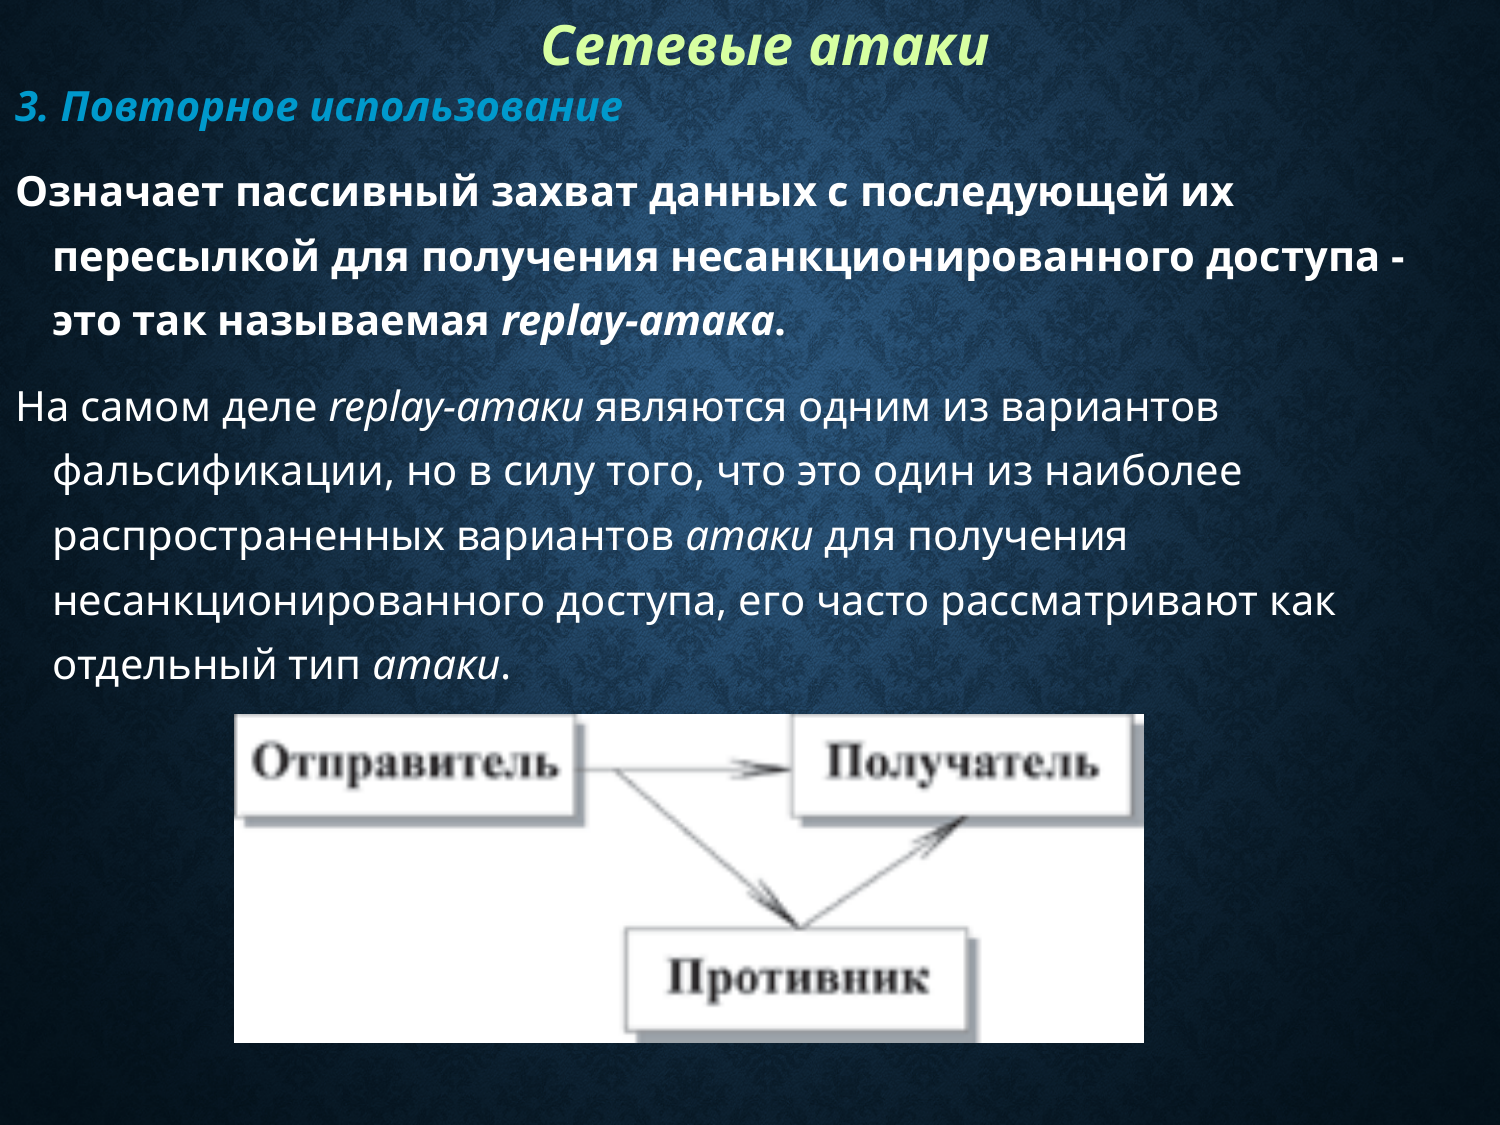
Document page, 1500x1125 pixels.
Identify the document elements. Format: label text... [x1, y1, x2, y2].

list 3. Повторное использование Означает пассивный захват данных с последующей их пересылкой для получения несанкционированного доступа - это так называемая replay-атака. На самом деле replay-атаки являются одним из вариантов фальсификации, но в силу того, что это один из наиболее распространенных вариантов атаки для получения несанкционированного доступа, его часто рассматривают как отдельный тип атаки. [0, 82, 1427, 489]
picture [233, 714, 1145, 1044]
text_box Сетевые атаки [525, 1, 1072, 84]
